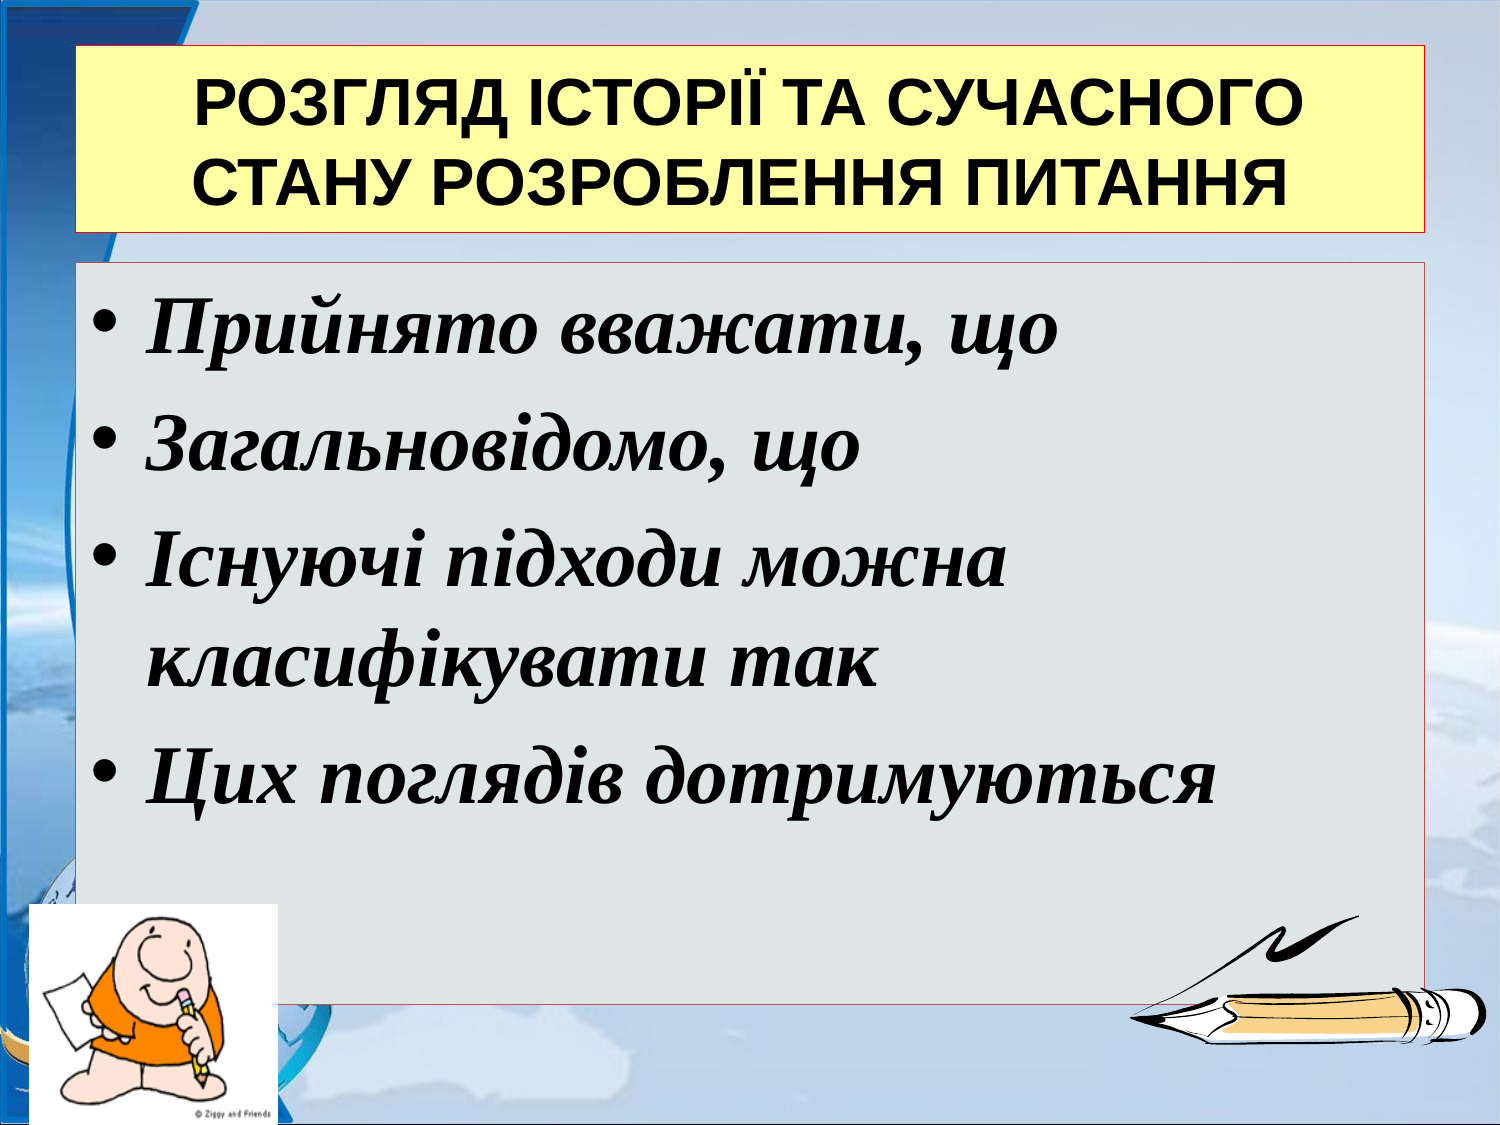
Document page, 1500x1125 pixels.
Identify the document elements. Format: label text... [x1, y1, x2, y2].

picture [0, 0, 1500, 1125]
title РОЗГЛЯД ІСТОРІЇ ТА СУЧАСНОГО СТАНУ РОЗРОБЛЕННЯ ПИТАННЯ [75, 45, 1425, 233]
list Прийнято вважати, що Загальновідомо, що Існуючі підходи можна класифікувати так Цих поглядів дотримуються [75, 262, 1425, 1005]
